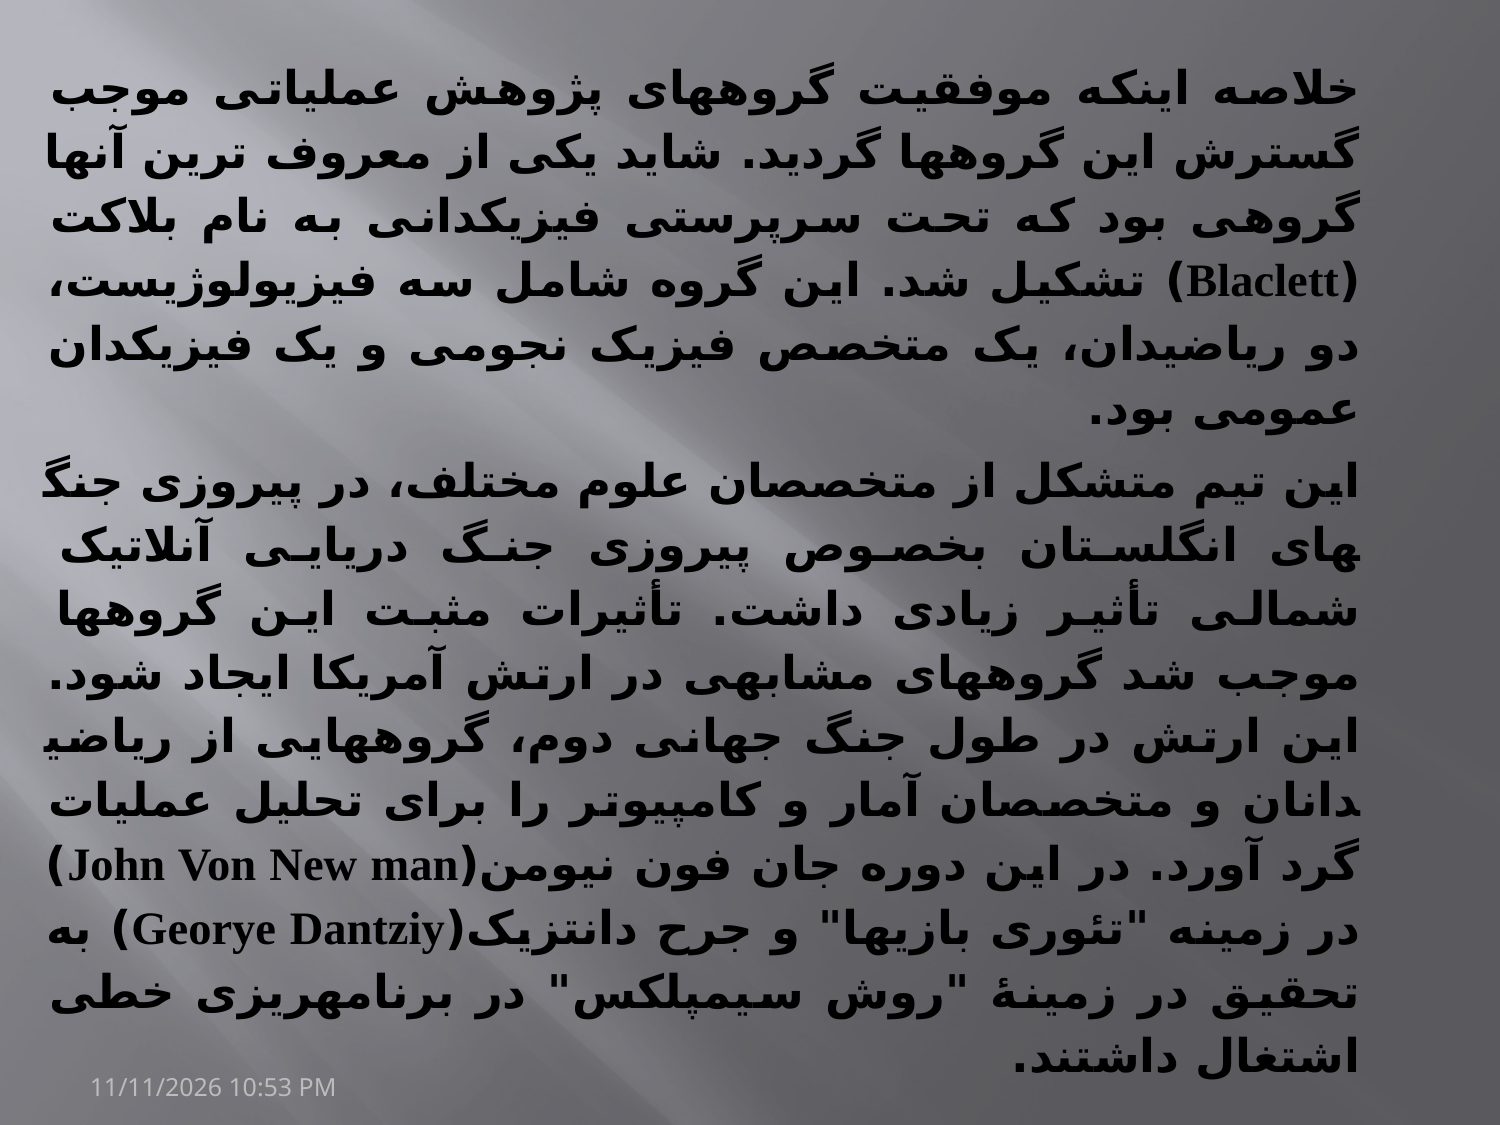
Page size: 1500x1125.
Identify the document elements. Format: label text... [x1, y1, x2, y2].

list خلاصه اینکه موفقیت گروه­های پژوهش عملیاتی موجب گسترش این گروه­ها گردید. شاید یکی از معروف ترین آنها گروهی بود که تحت سرپرستی فیزیک­دانی به نام بلاکت (Blaclett) تشکیل شد. این گروه شامل سه فیزیولوژیست، دو ریاضیدان، یک متخصص فیزیک نجومی و یک فیزیک­دان عمومی بود. این تیم متشکل از متخصصان علوم مختلف، در پیروزی جنگ­های انگلستان بخصوص پیروزی جنگ دریایی آنلاتیک شمالی تأثیر زیادی داشت. تأثیرات مثبت این گروه­ها موجب شد گروه­های مشابهی در ارتش آمریکا ایجاد شود. این ارتش در طول جنگ جهانی دوم، گروه­هایی از ریاضی­دانان و متخصصان آمار و کامپیوتر را برای تحلیل عملیات گرد آورد. در این دوره جان فون نیومن(John Von New man) در زمینه "تئوری بازی­ها" و جرح دانتزیک(Georye Dantziy) به تحقیق در زمینۀ "روش سیمپلکس" در برنامه­ریزی خطی اشتغال داشتند. [29, 42, 1459, 1094]
slide_number 20/مارس/1 [75, 1052, 425, 1113]
